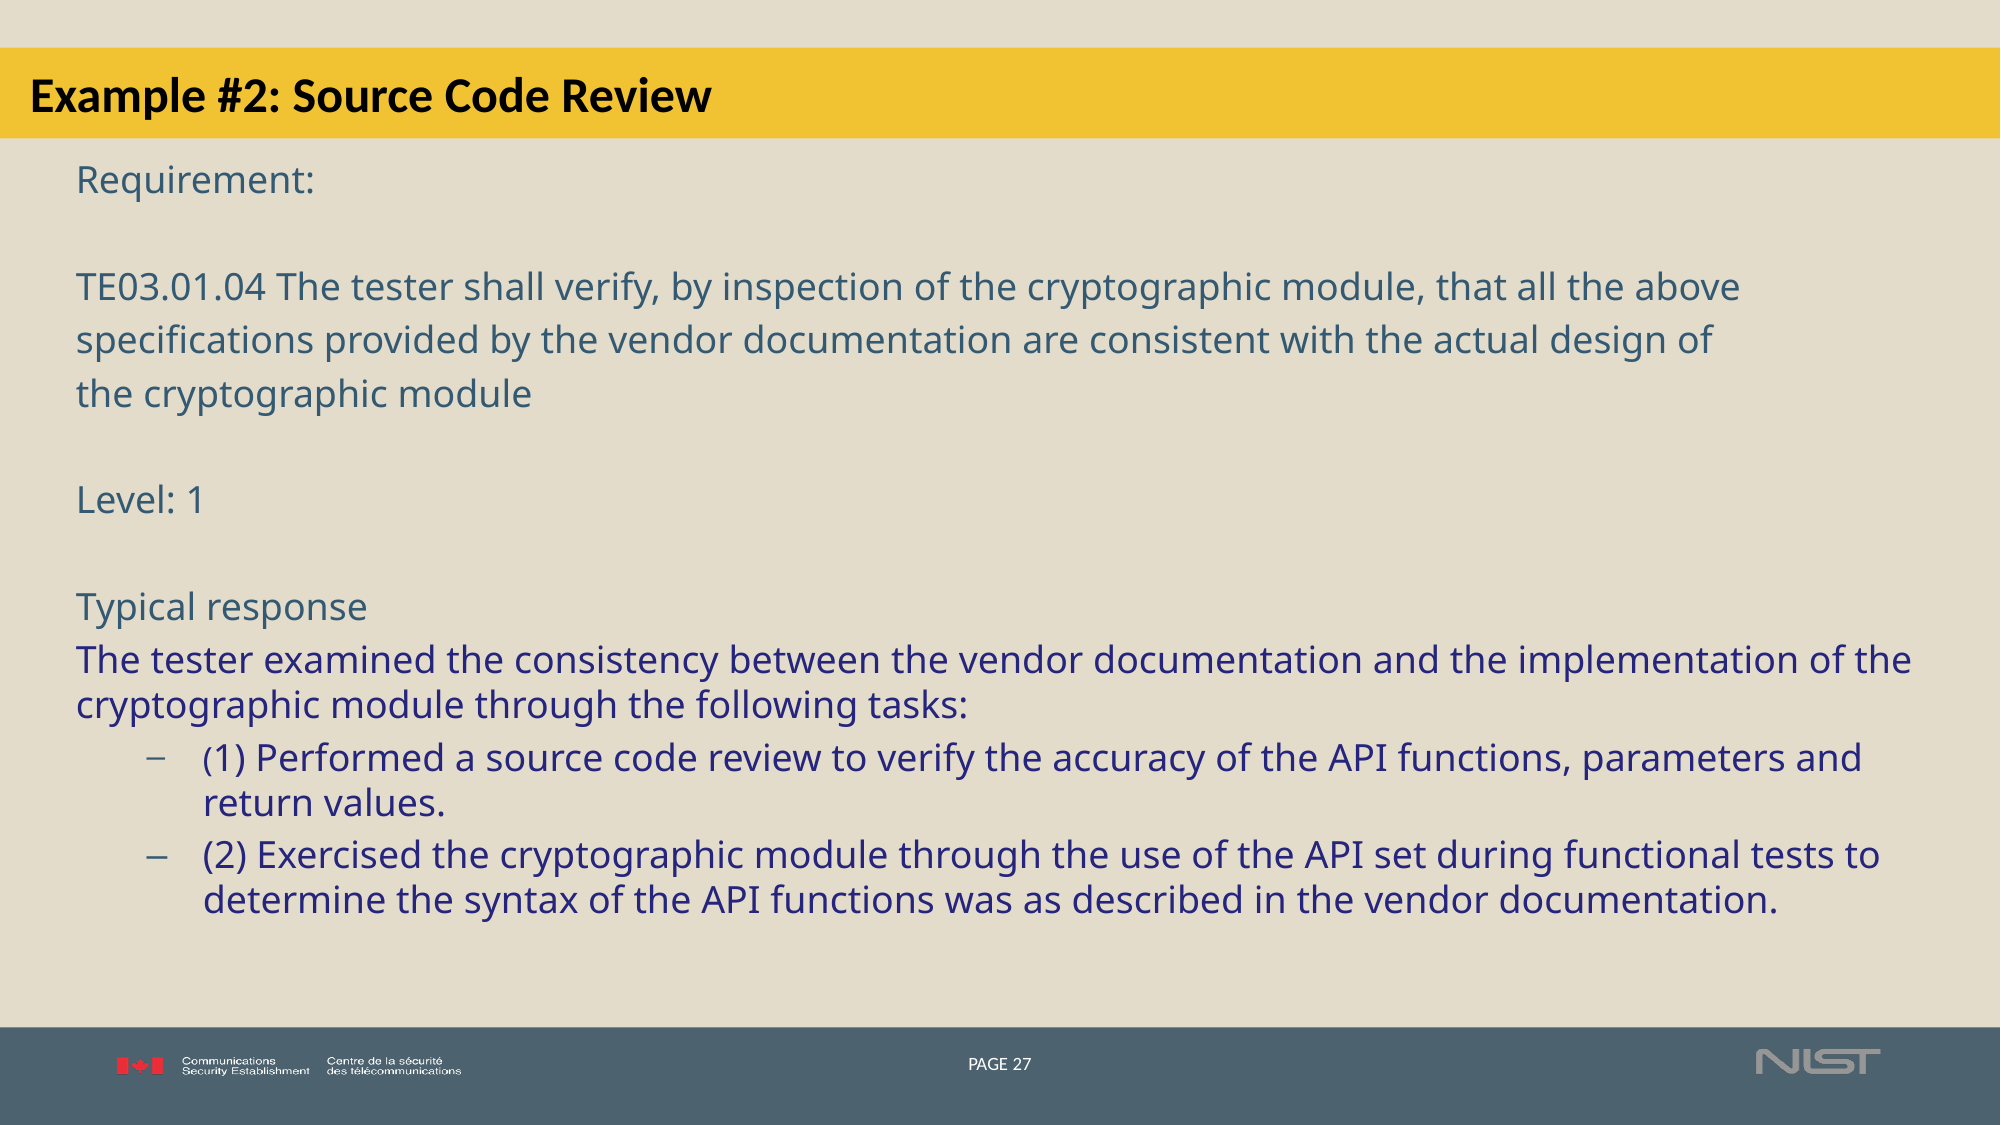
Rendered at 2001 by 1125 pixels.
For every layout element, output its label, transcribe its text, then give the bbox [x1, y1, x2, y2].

picture [1748, 1043, 1886, 1079]
title Example #2: Source Code Review [0, 47, 2000, 139]
list Requirement: TE03.01.04 The tester shall verify, by inspection of the cryptographic module, that all the above specifications provided by the vendor documentation are consistent with the actual design of the cryptographic module Level: 1 Typical response The tester examined the consistency between the vendor documentation and the implementation of the cryptographic module through the following tasks: (1) Performed a source code review to verify the accuracy of the API functions, parameters and return values. (2) Exercised the cryptographic module through the use of the API set during functional tests to determine the syntax of the API functions was as described in the vendor documentation. [37, 149, 1961, 1014]
picture [117, 1057, 461, 1076]
